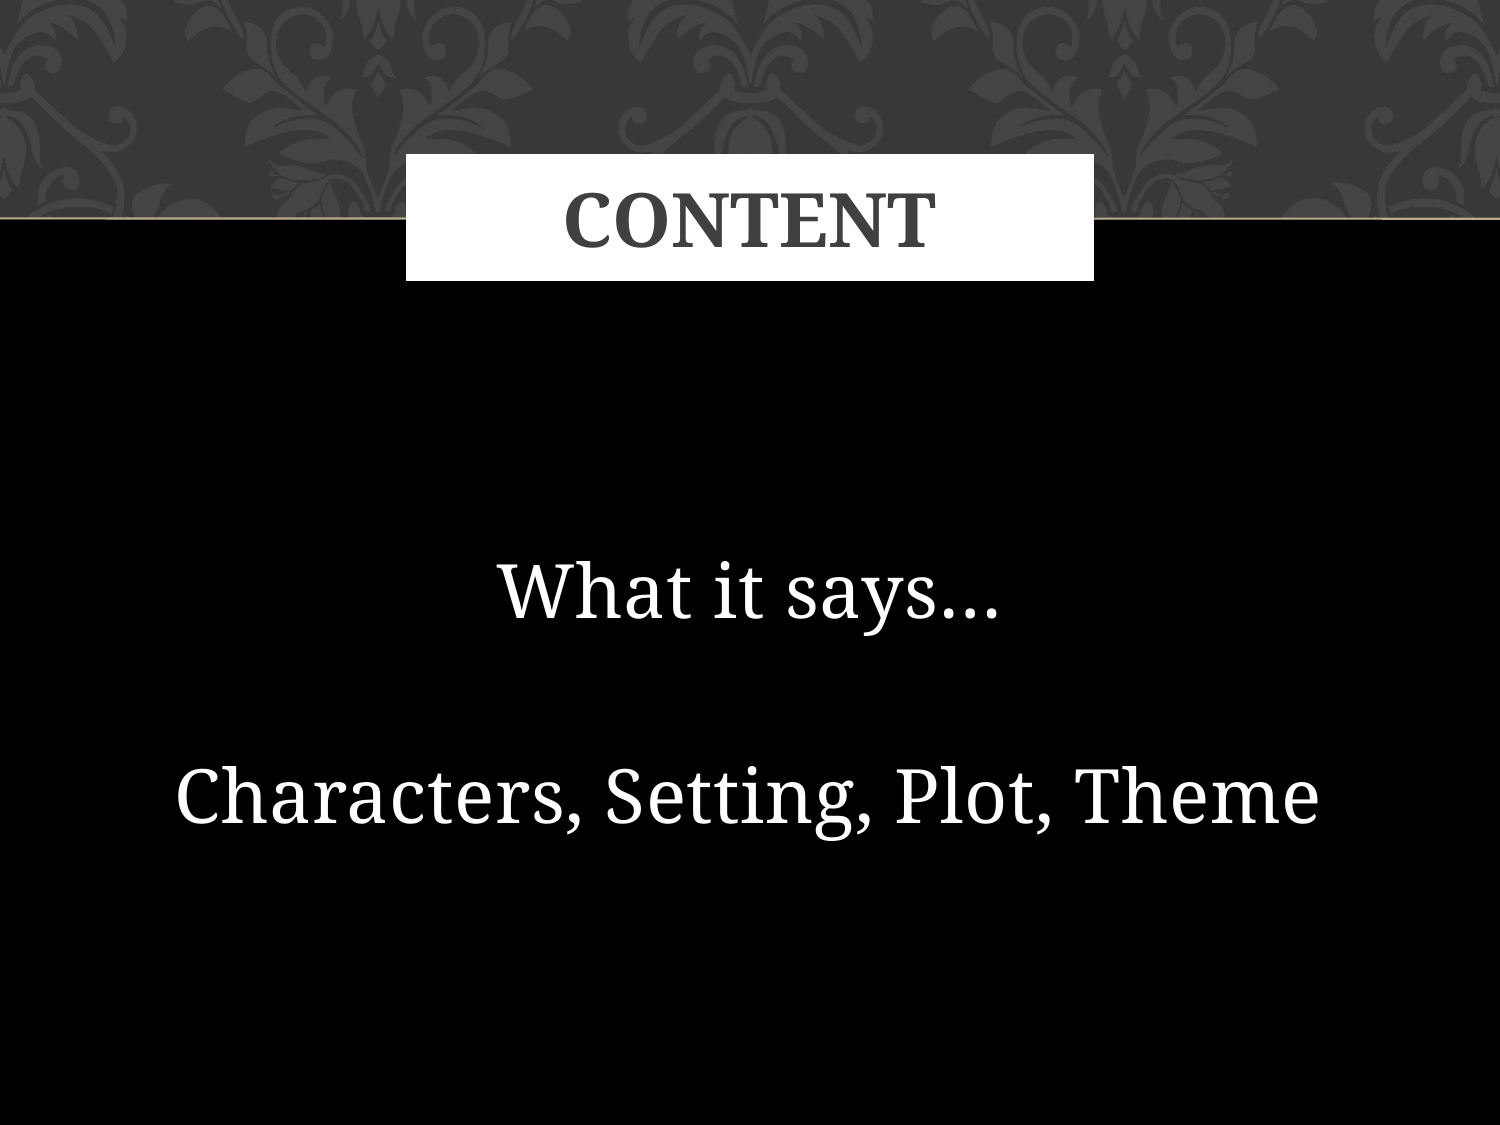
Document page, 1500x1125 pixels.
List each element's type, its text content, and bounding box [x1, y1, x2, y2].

title CONTENT [406, 154, 1094, 281]
list What it says… Characters, Setting, Plot, Theme [75, 331, 1425, 1007]
